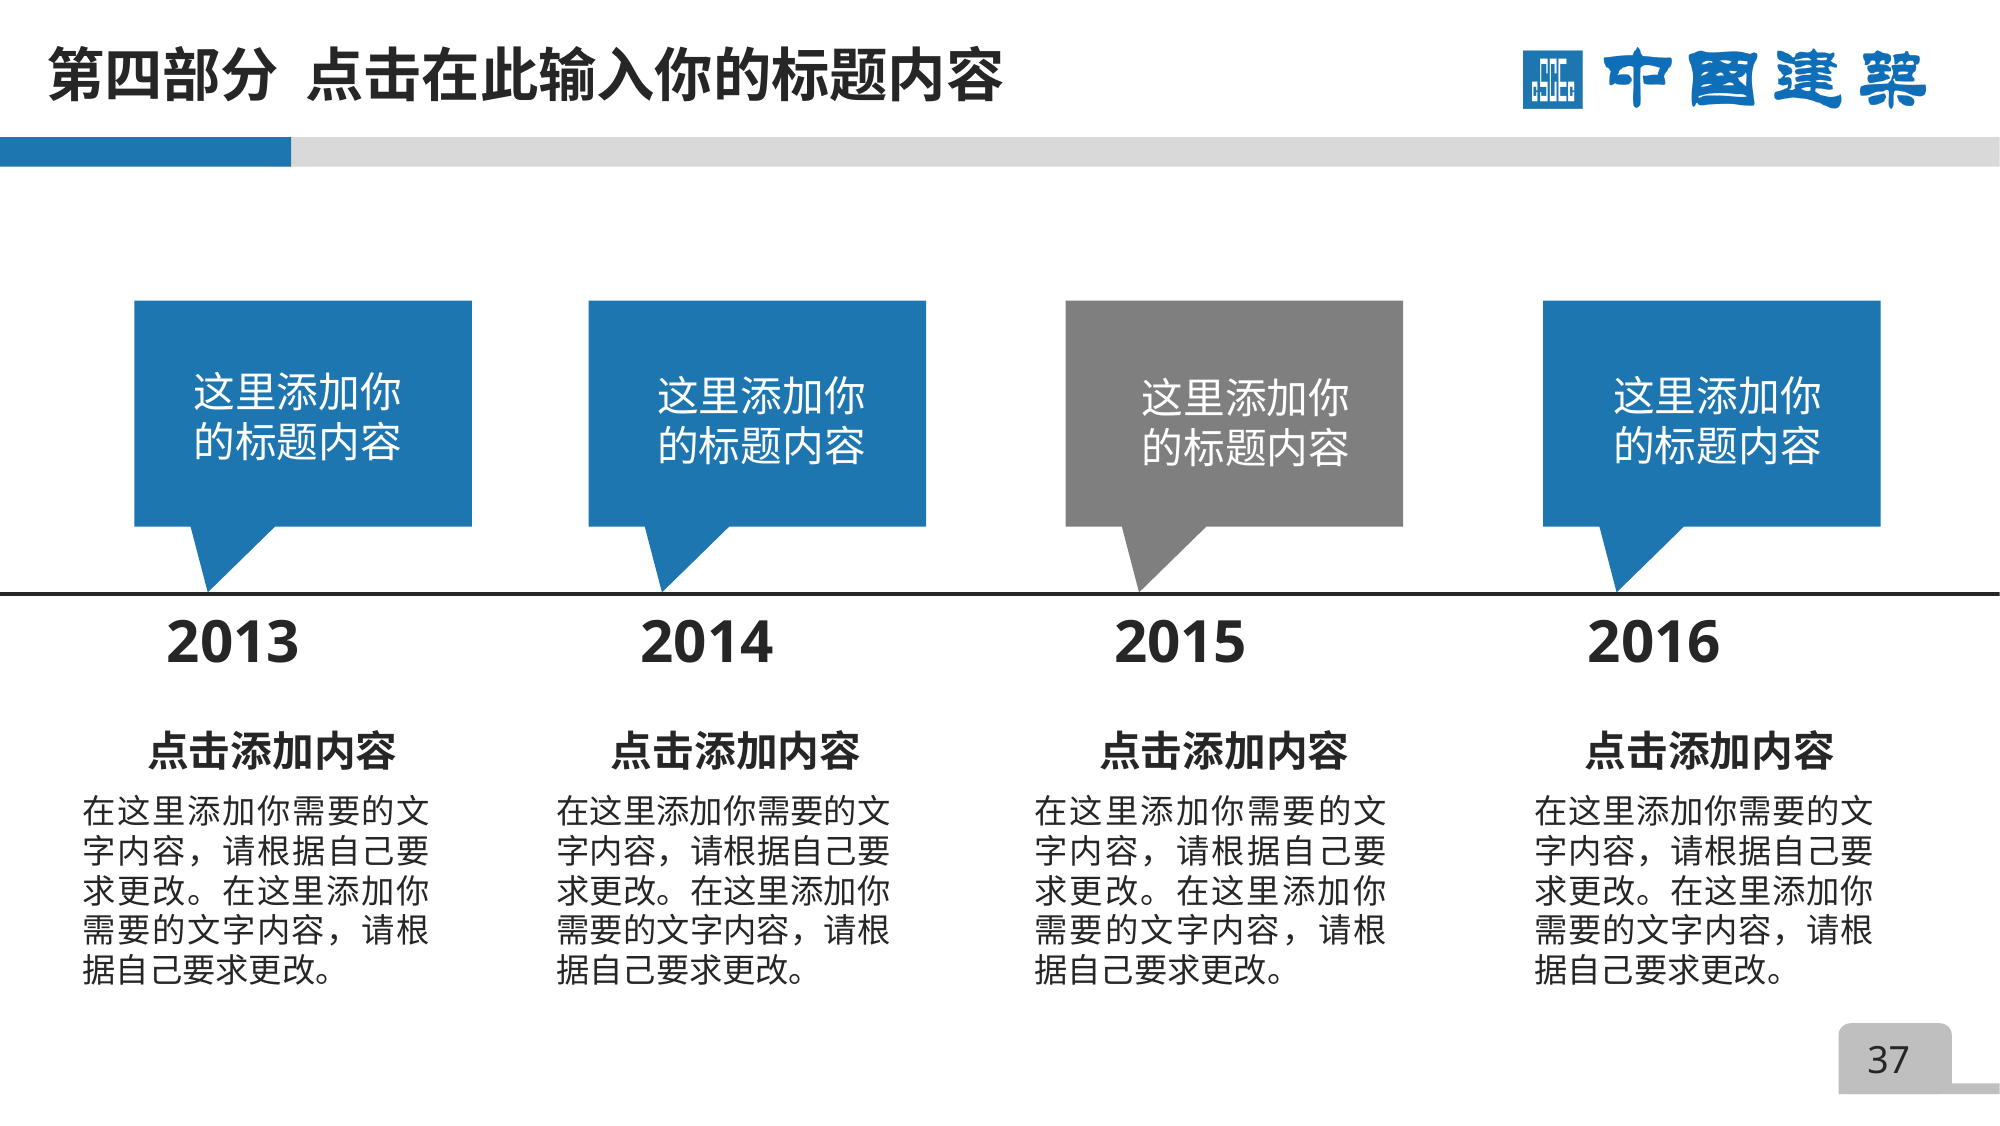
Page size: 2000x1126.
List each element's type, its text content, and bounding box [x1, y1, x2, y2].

text_box 第四部分 点击在此输入你的标题内容 [31, 31, 1083, 116]
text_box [1542, 300, 1881, 527]
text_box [1519, 716, 1889, 1000]
text_box [0, 592, 2000, 596]
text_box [588, 300, 927, 527]
text_box 2016 [1573, 597, 1736, 682]
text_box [1019, 716, 1402, 1000]
text_box 2015 [1099, 597, 1263, 682]
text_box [67, 716, 445, 1000]
picture [1523, 47, 1926, 109]
text_box 2013 [152, 597, 315, 682]
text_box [134, 300, 473, 527]
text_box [1065, 300, 1404, 527]
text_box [541, 716, 906, 1000]
text_box 2014 [625, 597, 789, 682]
